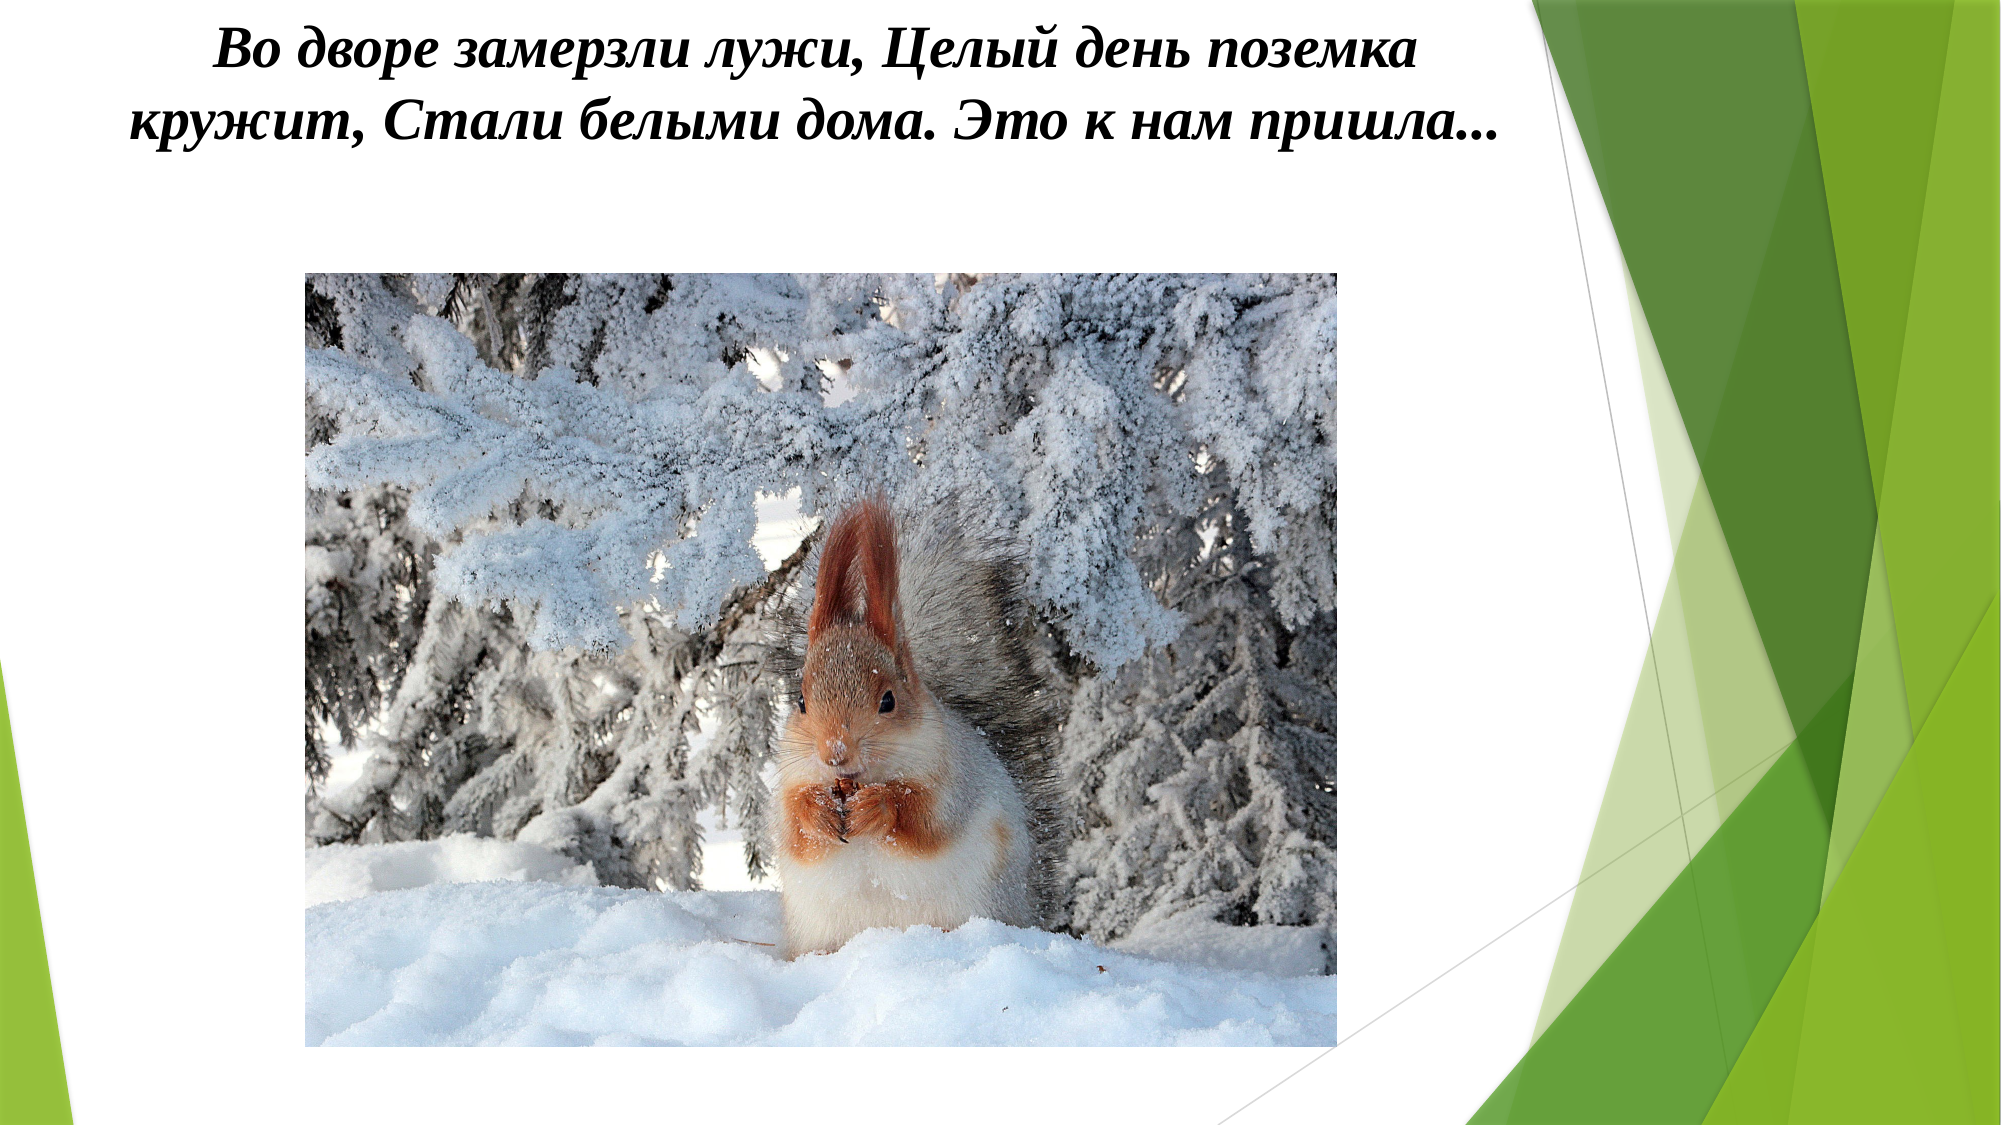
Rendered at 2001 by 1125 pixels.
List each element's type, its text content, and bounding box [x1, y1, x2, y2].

picture [305, 273, 1338, 1048]
title Во дворе замерзли лужи, Целый день поземка кружит, Стали белыми дома. Это к нам пришла... [111, 0, 1522, 217]
